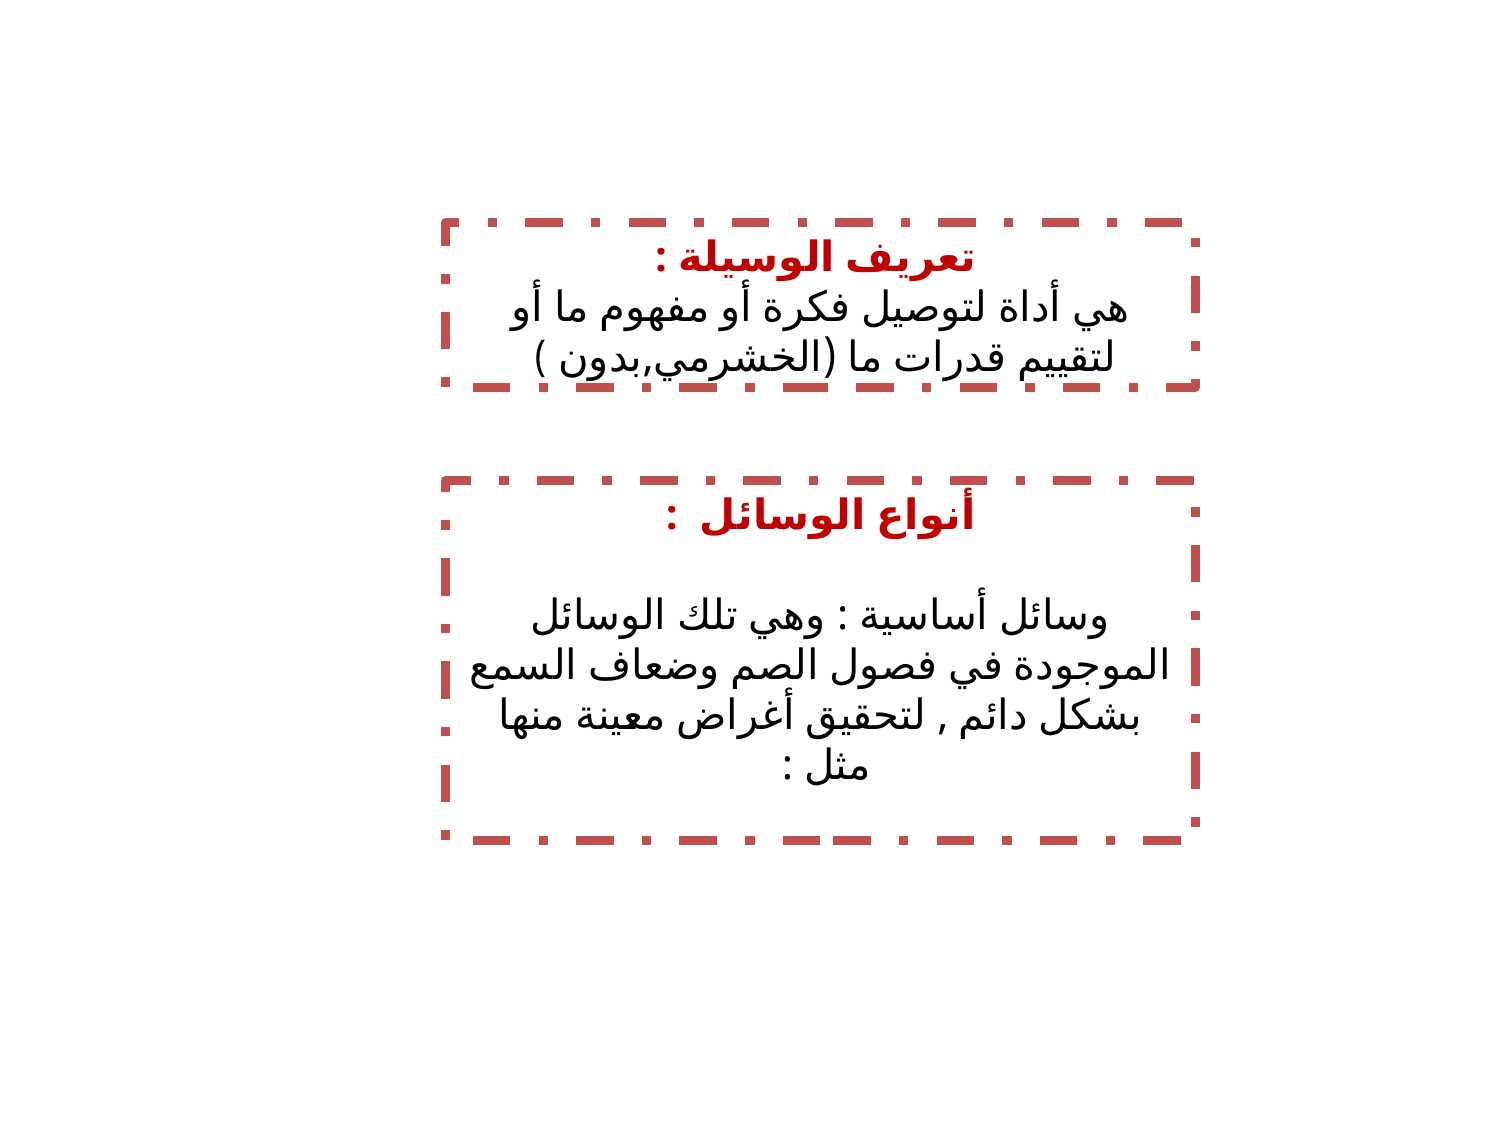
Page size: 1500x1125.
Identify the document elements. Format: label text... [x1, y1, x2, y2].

text_box أنواع الوسائل : وسائل أساسية : وهي تلك الوسائل الموجودة في فصول الصم وضعاف السمع بشكل دائم , لتحقيق أغراض معينة منها مثل : [443, 478, 1197, 842]
text_box تعريف الوسيلة : هي أداة لتوصيل فكرة أو مفهوم ما أو لتقييم قدرات ما (الخشرمي,بدون ) [443, 221, 1197, 389]
